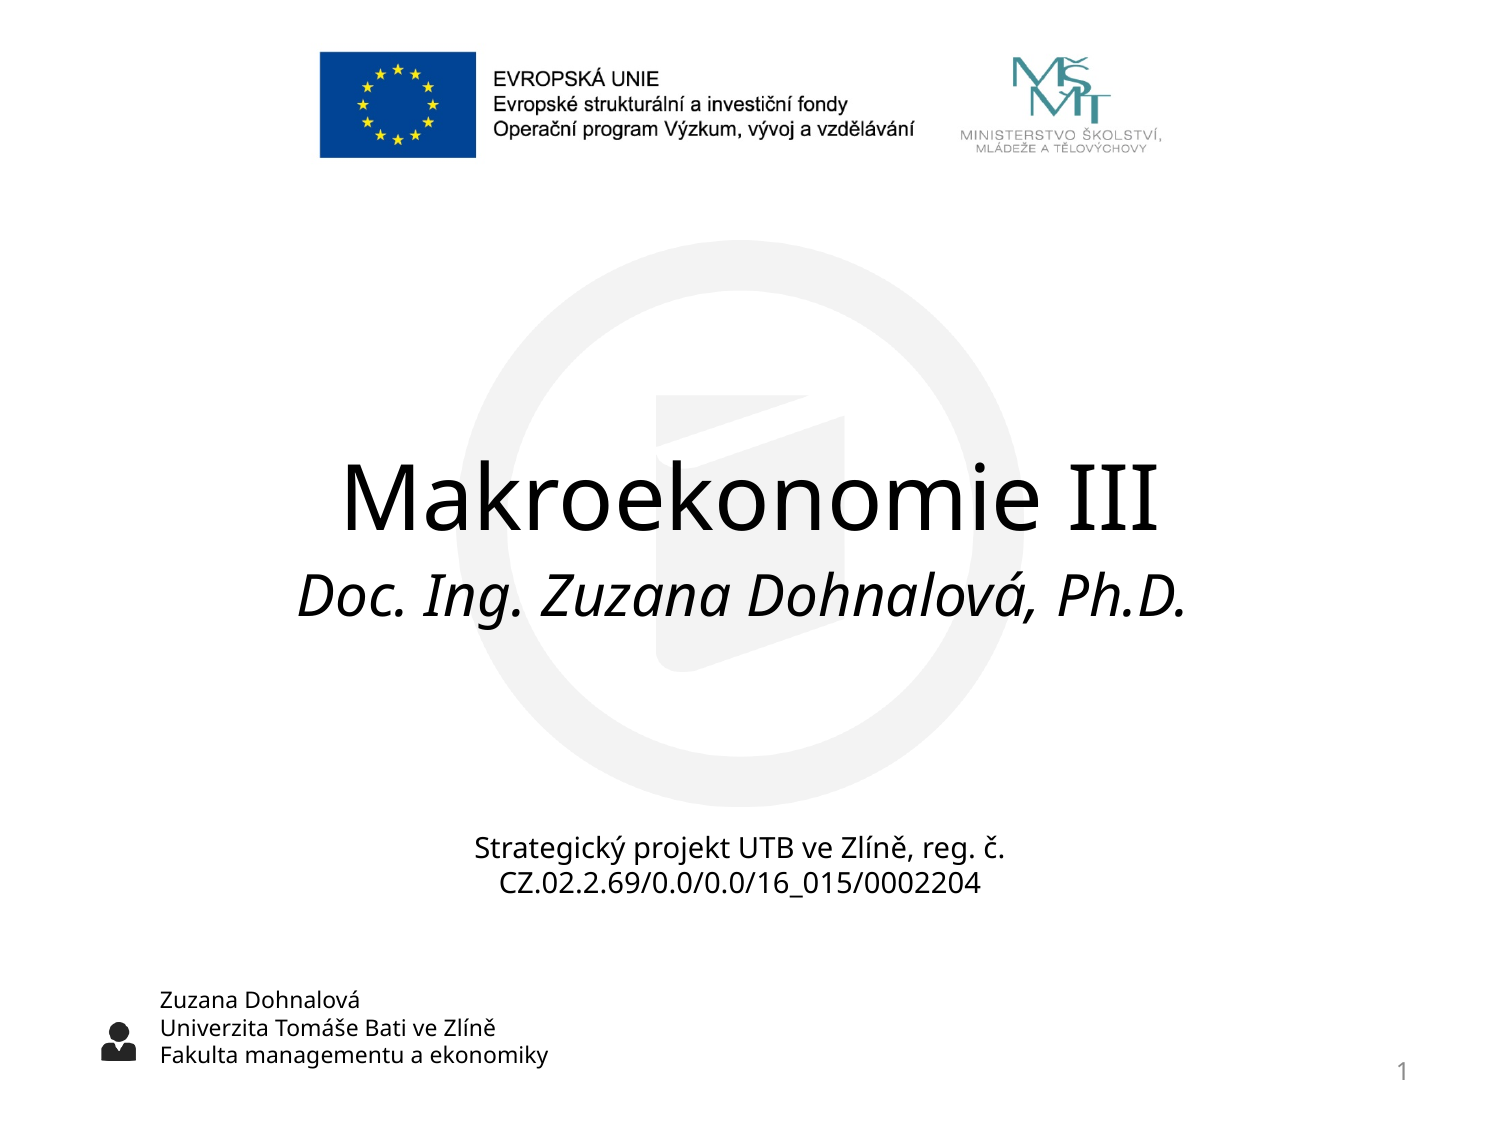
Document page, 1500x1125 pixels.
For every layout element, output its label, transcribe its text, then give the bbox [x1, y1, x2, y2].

subtitle Doc. Ing. Zuzana Dohnalová, Ph.D. [218, 550, 1269, 839]
slide_number 1 [1074, 1042, 1425, 1103]
picture [101, 1021, 136, 1062]
title Makroekonomie III [112, 373, 451, 615]
title Makroekonomie III [1028, 373, 1388, 615]
picture [267, 0, 1213, 210]
picture [456, 239, 1024, 808]
footer Zuzana Dohnalová Univerzita Tomáše Bati ve Zlíně Fakulta managementu a ekonomiky [145, 999, 620, 1083]
text_box Strategický projekt UTB ve Zlíně, reg. č. CZ.02.2.69/0.0/0.0/16_015/0002204 [267, 822, 1213, 907]
